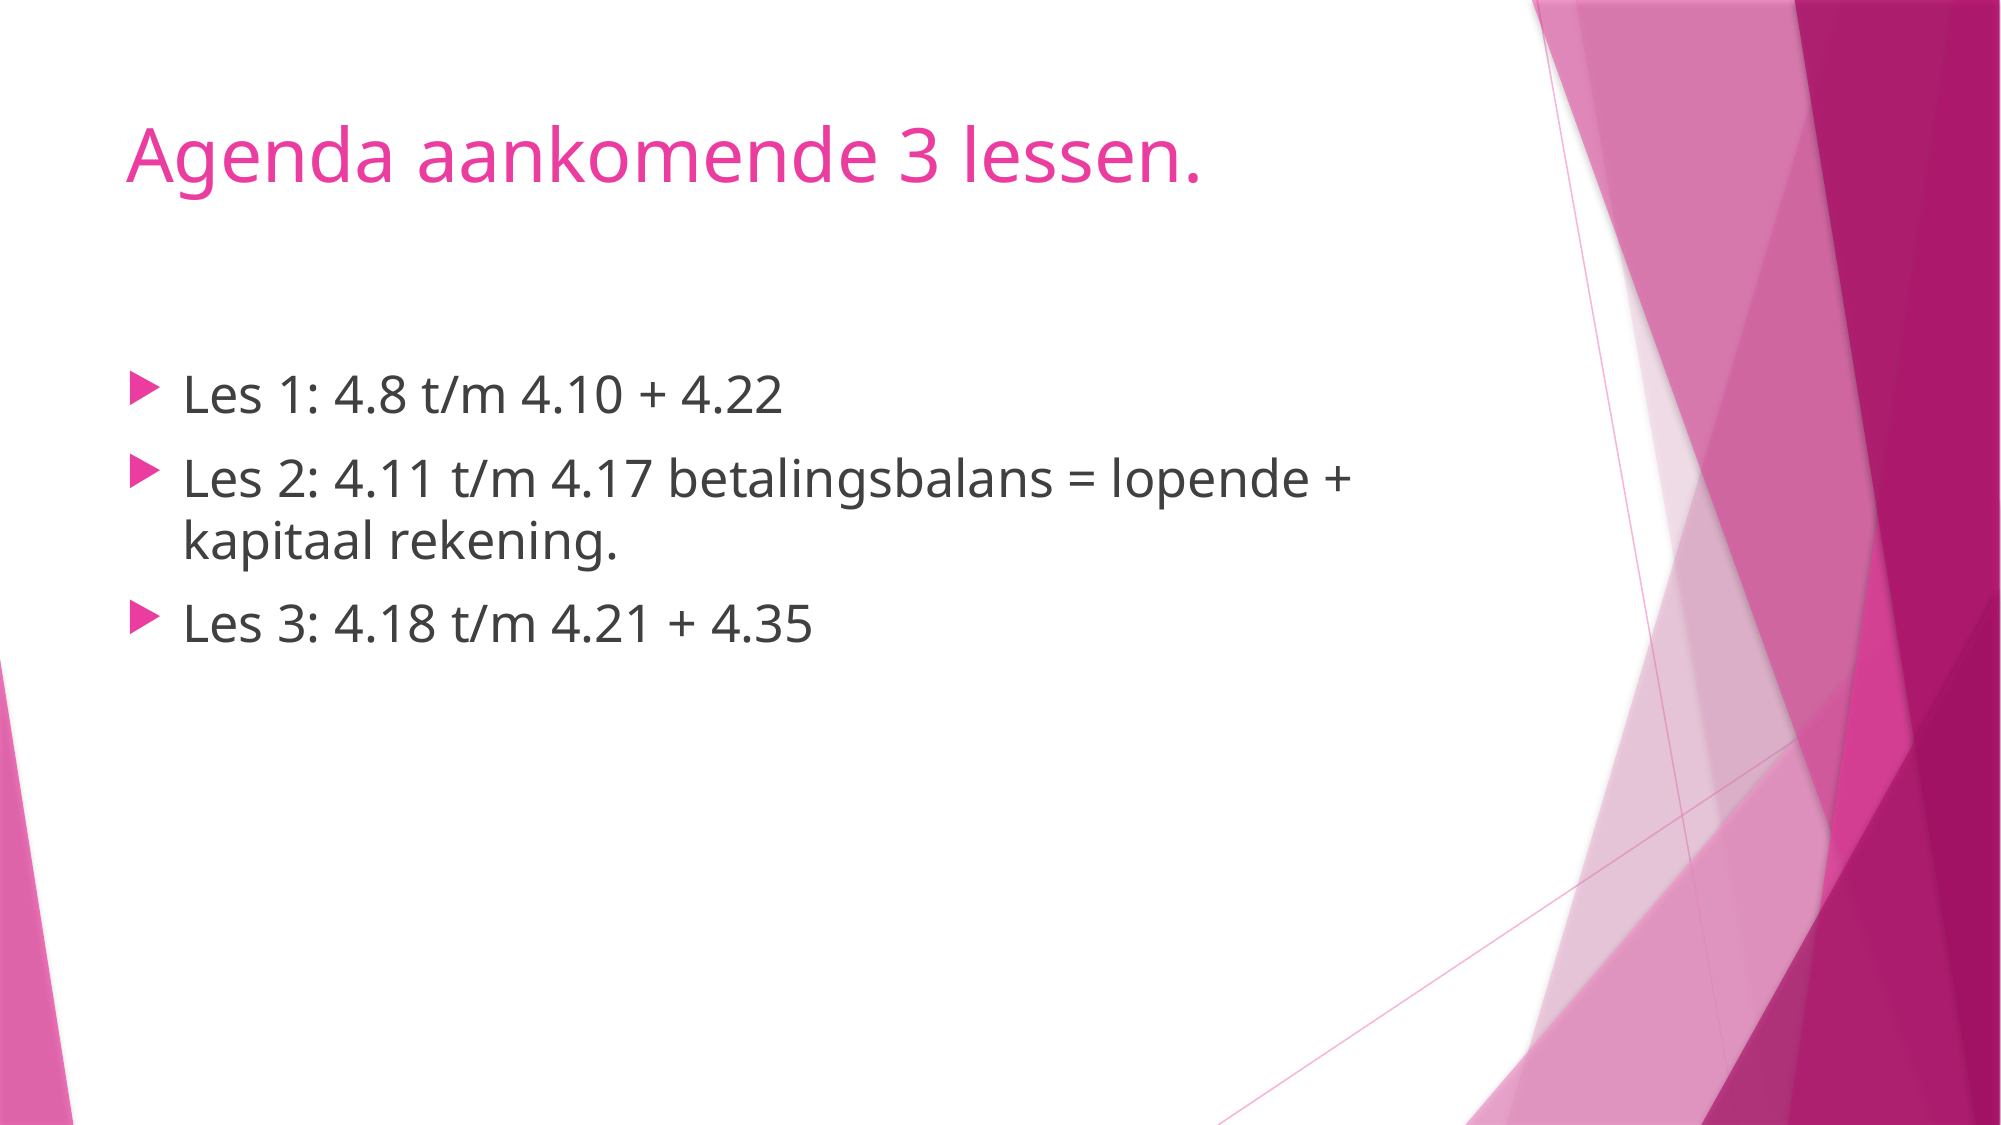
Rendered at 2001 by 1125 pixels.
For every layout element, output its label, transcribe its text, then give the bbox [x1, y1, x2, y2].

title Agenda aankomende 3 lessen. [111, 99, 1522, 317]
list Les 1: 4.8 t/m 4.10 + 4.22 Les 2: 4.11 t/m 4.17 betalingsbalans = lopende + kapitaal rekening. Les 3: 4.18 t/m 4.21 + 4.35 [111, 354, 1522, 992]
